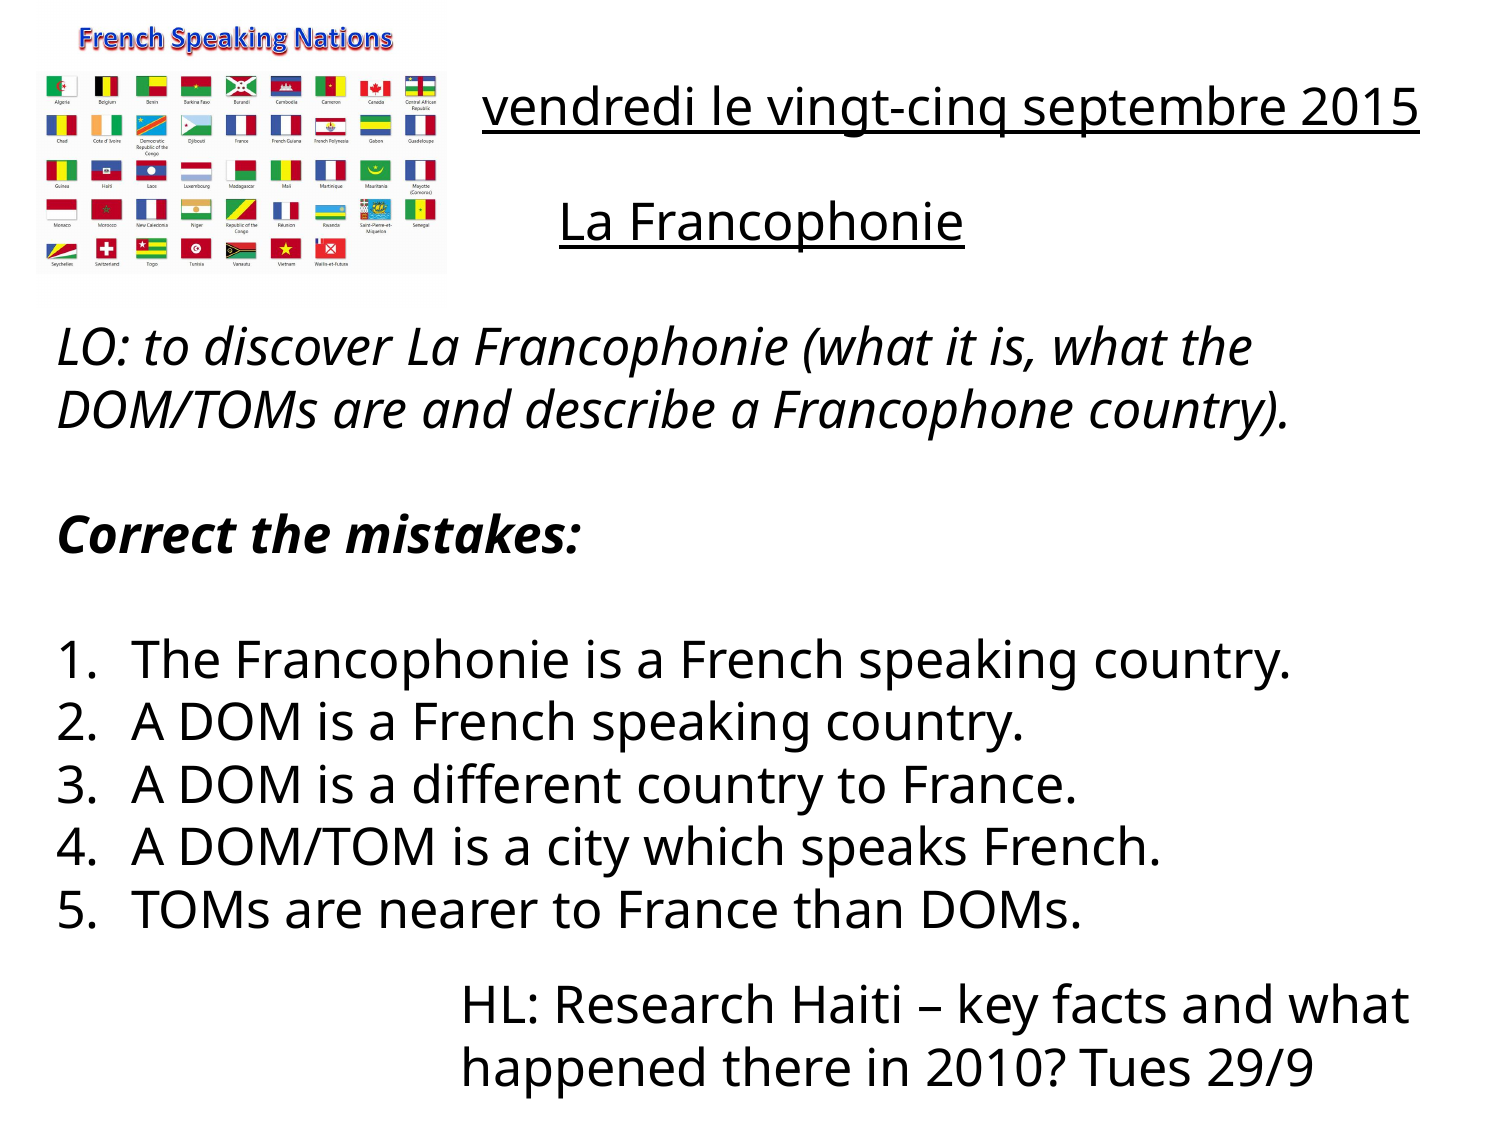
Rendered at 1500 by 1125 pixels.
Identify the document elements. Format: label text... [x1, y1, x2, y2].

text_box HL: Research Haiti – key facts and what happened there in 2010? Tues 29/9 [446, 964, 1483, 1104]
picture [36, 0, 447, 308]
text_box La Francophonie LO: to discover La Francophonie (what it is, what the DOM/TOMs are and describe a Francophone country). Correct the mistakes: The Francophonie is a French speaking country. A DOM is a French speaking country. A DOM is a different country to France. A DOM/TOM is a city which speaks French. TOMs are nearer to France than DOMs. [41, 181, 1483, 1125]
text_box vendredi le vingt-cinq septembre 2015 [452, 66, 1435, 144]
